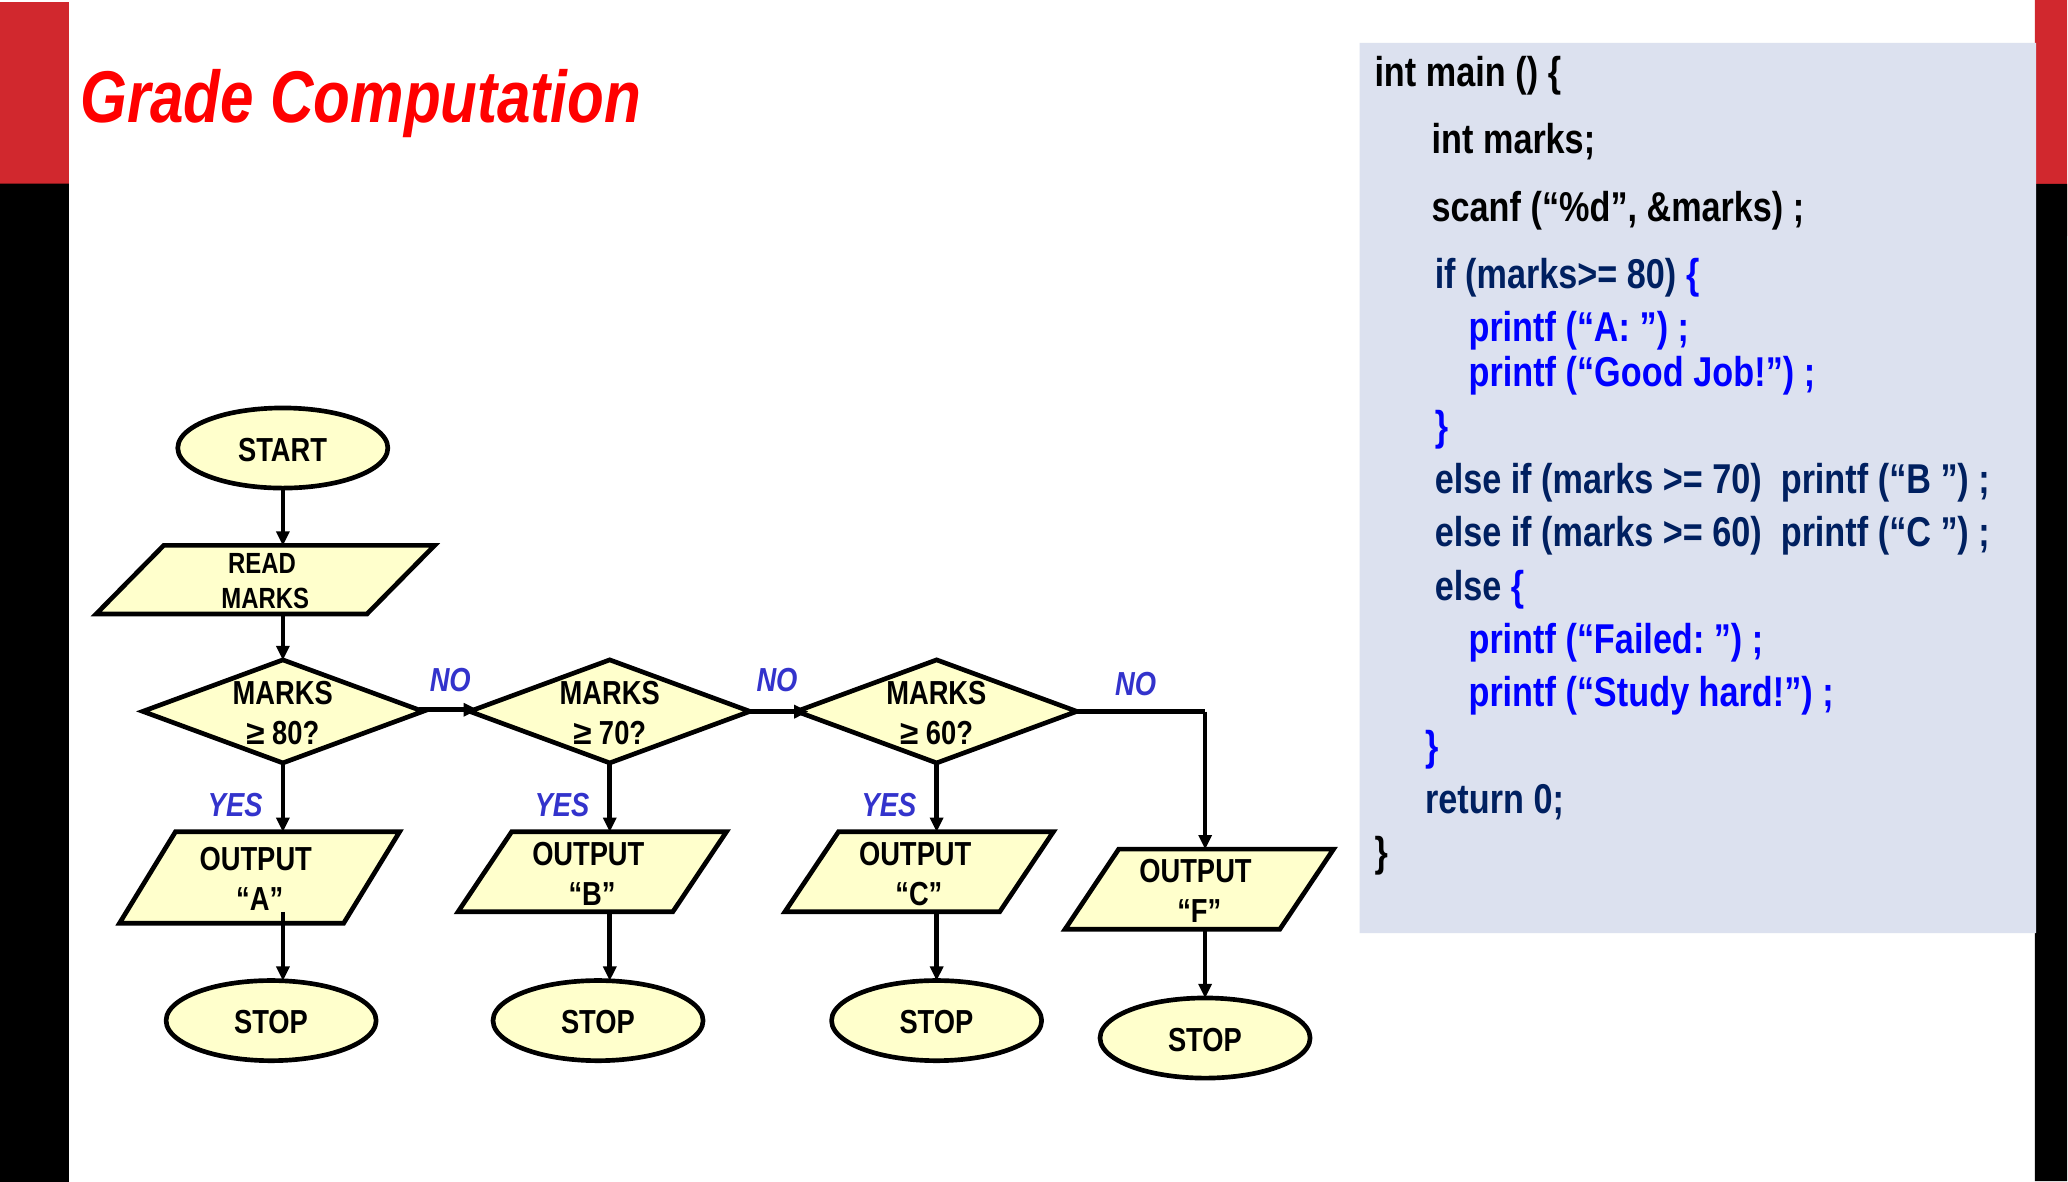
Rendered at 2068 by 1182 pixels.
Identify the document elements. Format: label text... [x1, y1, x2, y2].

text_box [95, 407, 1334, 1079]
title Grade Computation [63, 40, 2011, 146]
text_box int main () { int marks; scanf (“%d”, &marks) ; if (marks>= 80) { printf (“A: ”) ; printf (“Good Job!”) ; } else if (marks >= 70) printf (“B ”) ; else if (marks >= 60) printf (“C ”) ; else { printf (“Failed: ”) ; printf (“Study hard!”) ; } return 0; } [1359, 42, 2037, 934]
